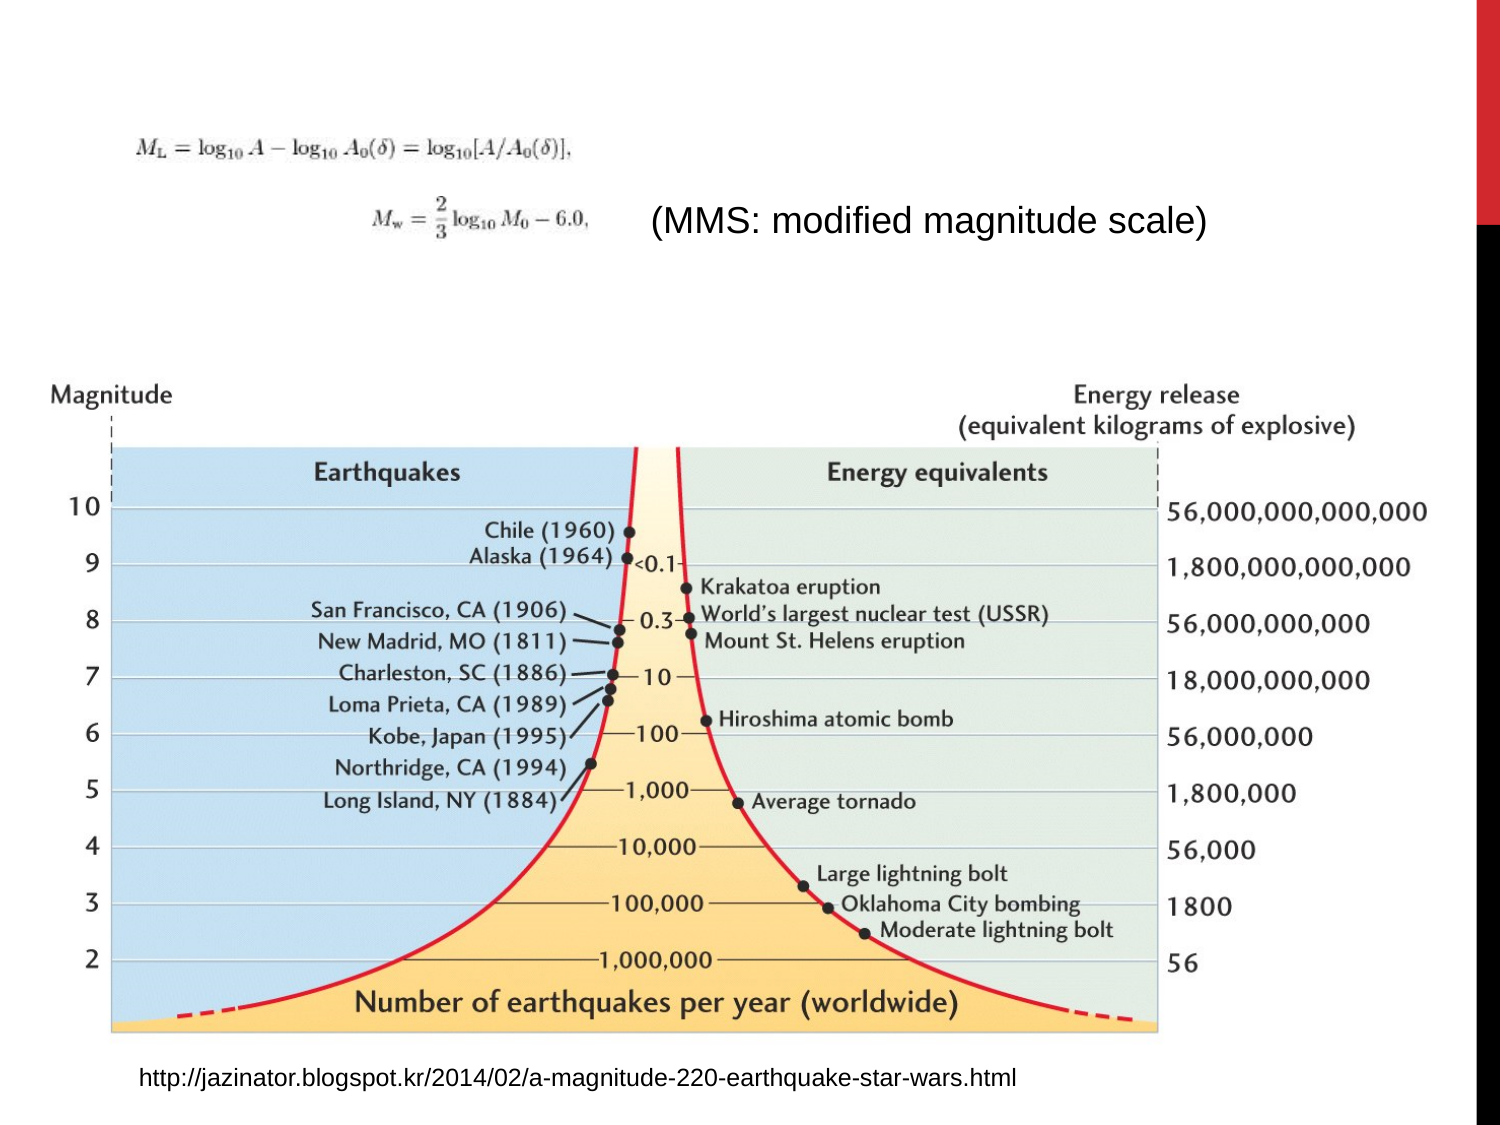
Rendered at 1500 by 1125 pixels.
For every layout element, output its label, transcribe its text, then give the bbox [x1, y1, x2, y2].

picture [26, 361, 1448, 1061]
text_box (MMS: modified magnitude scale) [635, 188, 1224, 249]
picture [135, 136, 576, 163]
picture [371, 195, 592, 243]
text_box http://jazinator.blogspot.kr/2014/02/a-magnitude-220-earthquake-star-wars.html [123, 1067, 1187, 1099]
